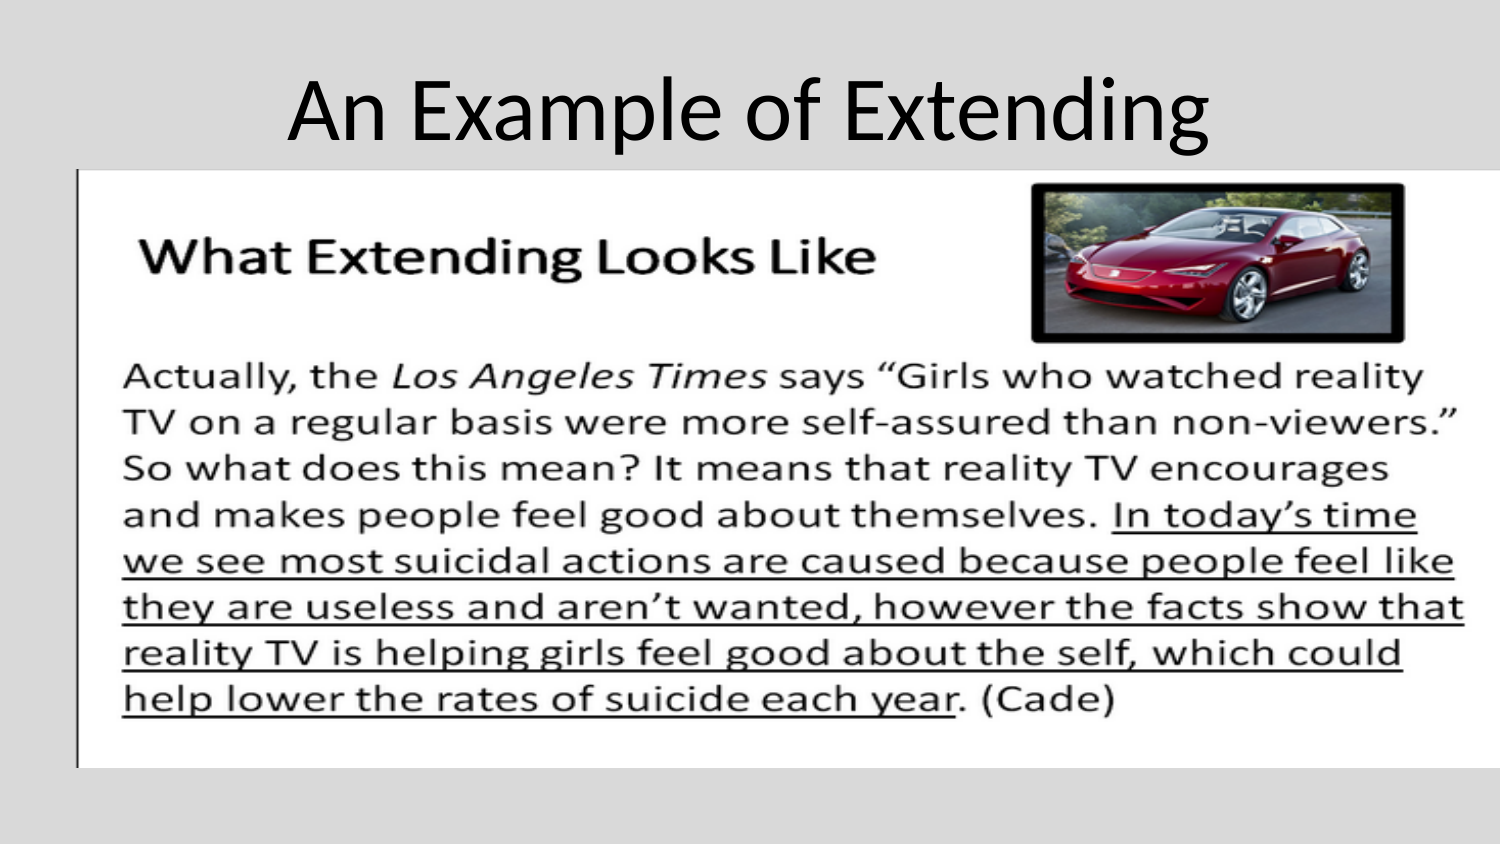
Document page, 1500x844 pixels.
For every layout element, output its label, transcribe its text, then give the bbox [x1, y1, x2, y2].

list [74, 169, 1500, 769]
title An Example of Extending [75, 33, 1425, 168]
